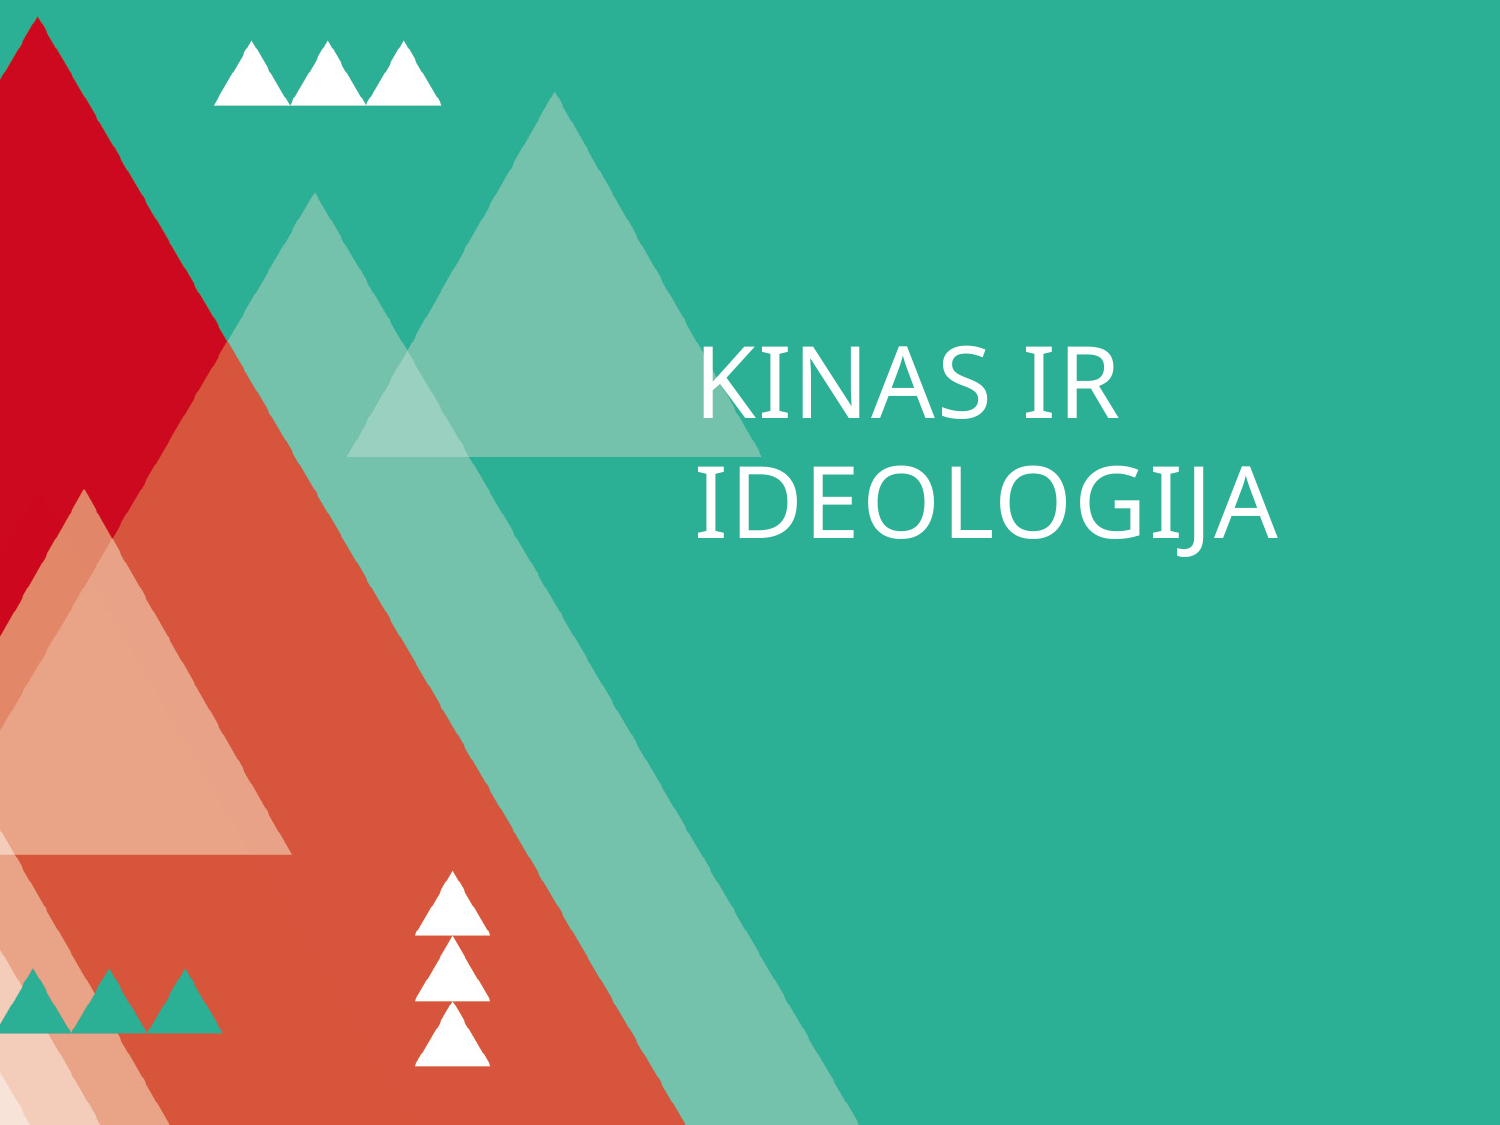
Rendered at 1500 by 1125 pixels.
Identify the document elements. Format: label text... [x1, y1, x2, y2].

title KINAS IR IDEOLOGIJA [679, 149, 1471, 728]
picture [0, 0, 1500, 1125]
